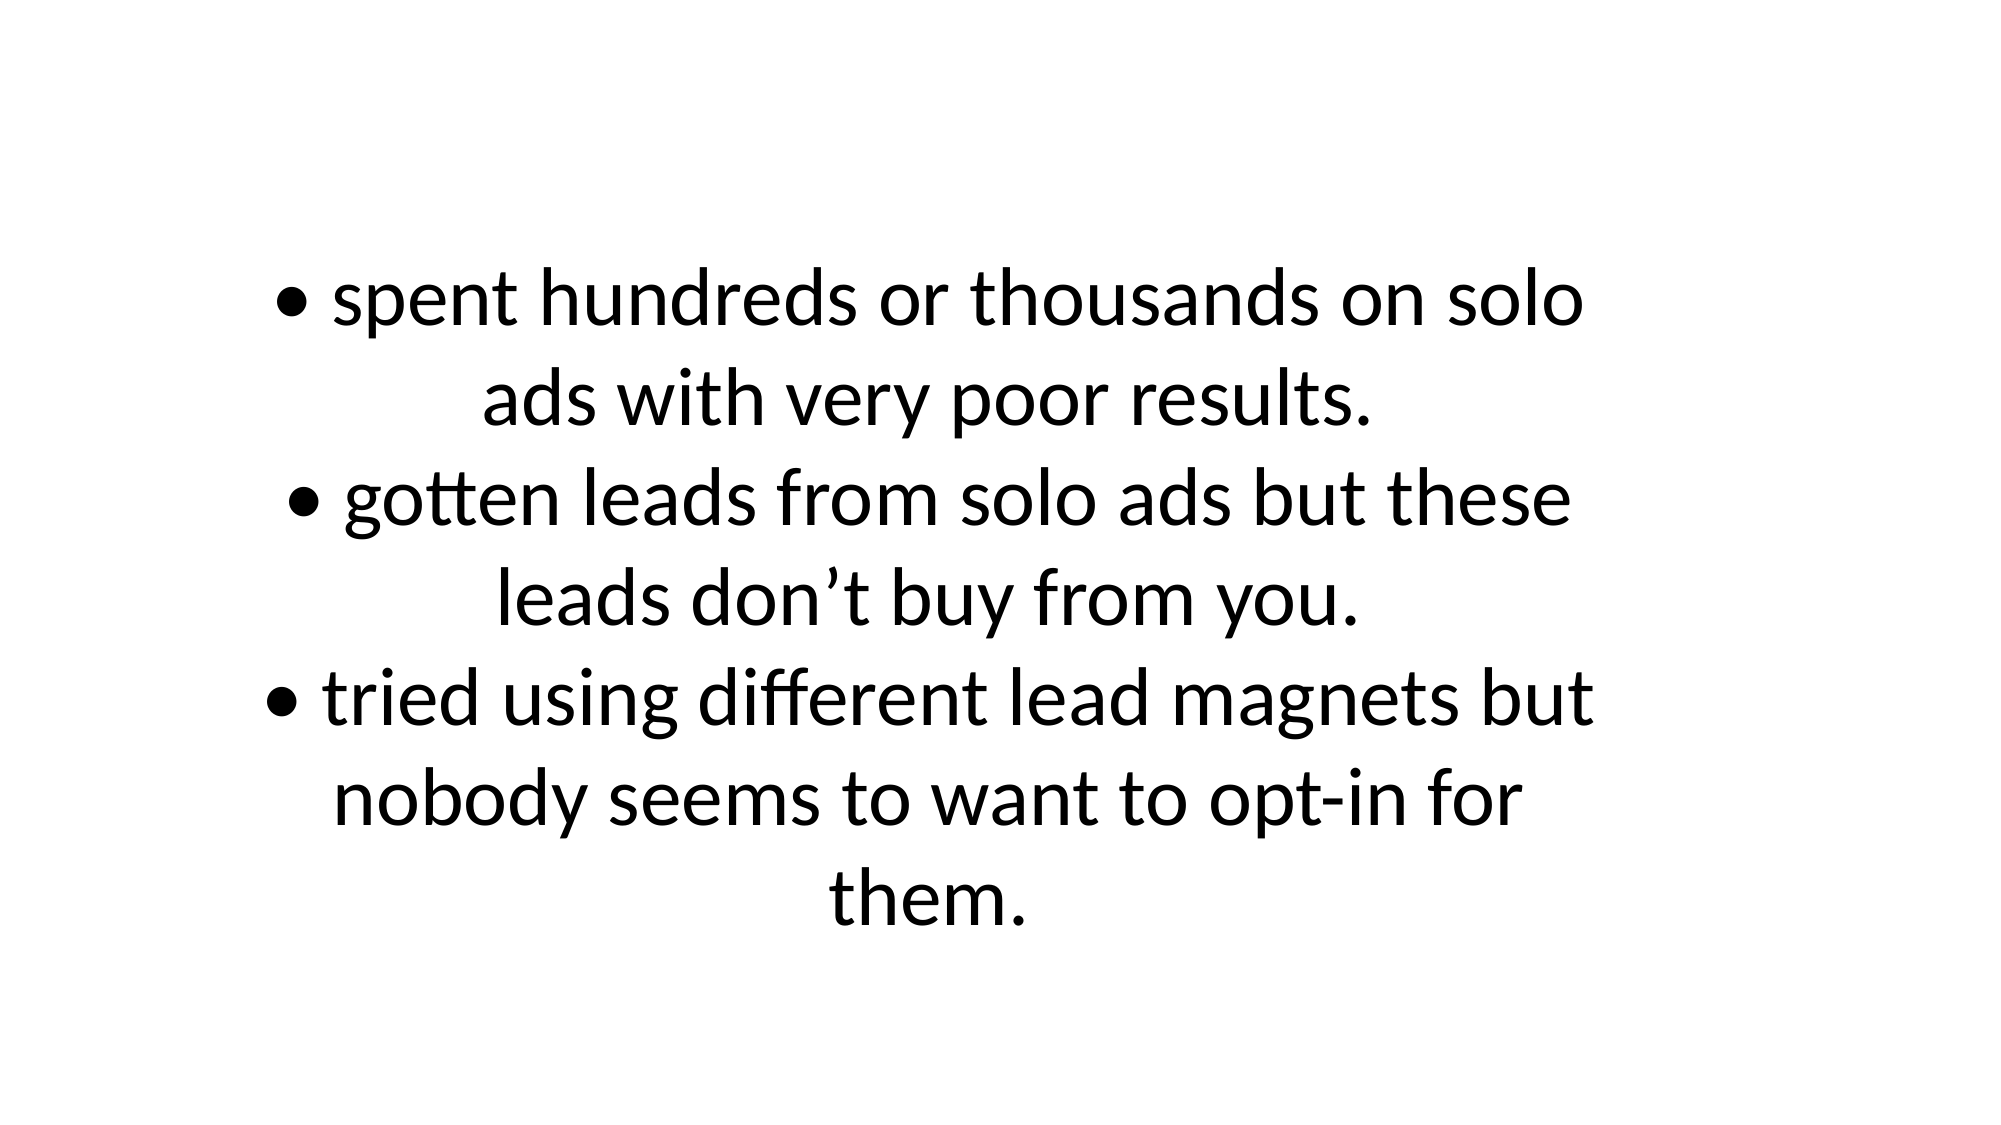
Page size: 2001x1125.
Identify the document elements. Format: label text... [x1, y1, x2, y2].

text_box • spent hundreds or thousands on solo ads with very poor results. • gotten leads from solo ads but these leads don’t buy from you. • tried using different lead magnets but nobody seems to want to opt-in for them. [222, 234, 1635, 950]
